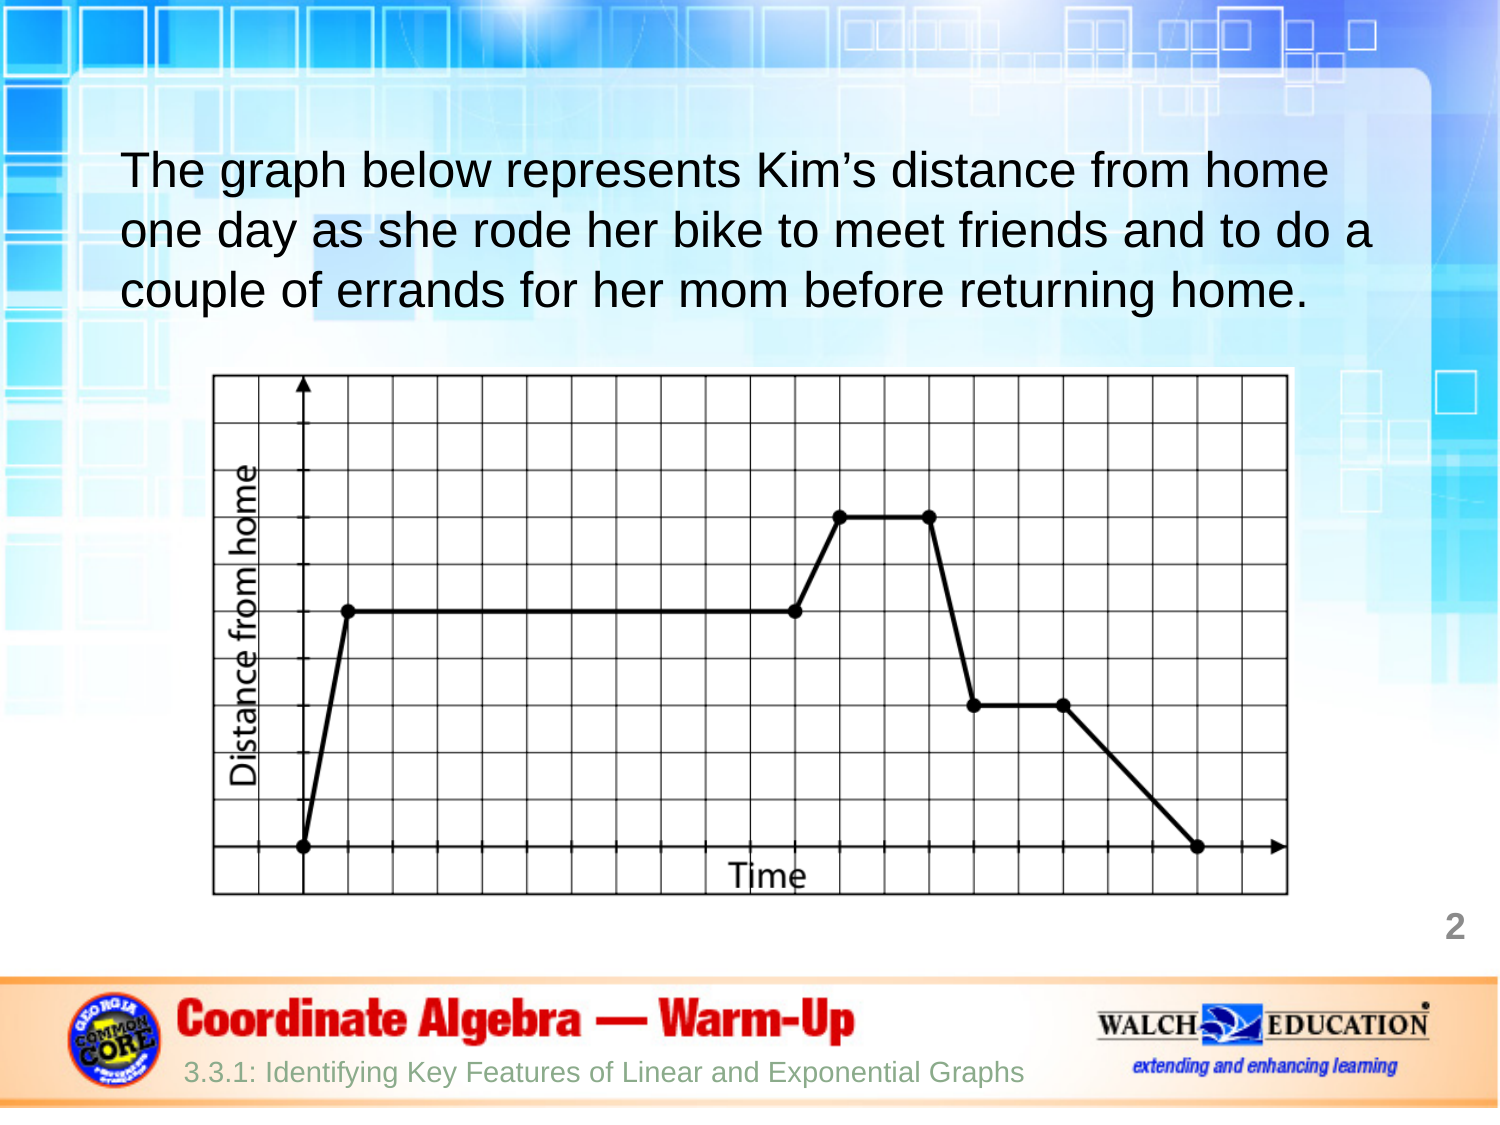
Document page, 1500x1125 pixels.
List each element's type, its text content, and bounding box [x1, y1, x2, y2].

slide_number 2 [1361, 901, 1481, 949]
picture [0, 0, 1500, 1108]
text_box The graph below represents Kim’s distance from home one day as she rode her bike to meet friends and to do a couple of errands for her mom before returning home. [105, 130, 1394, 949]
footer 3.3.1: Identifying Key Features of Linear and Exponential Graphs [168, 1048, 1067, 1094]
